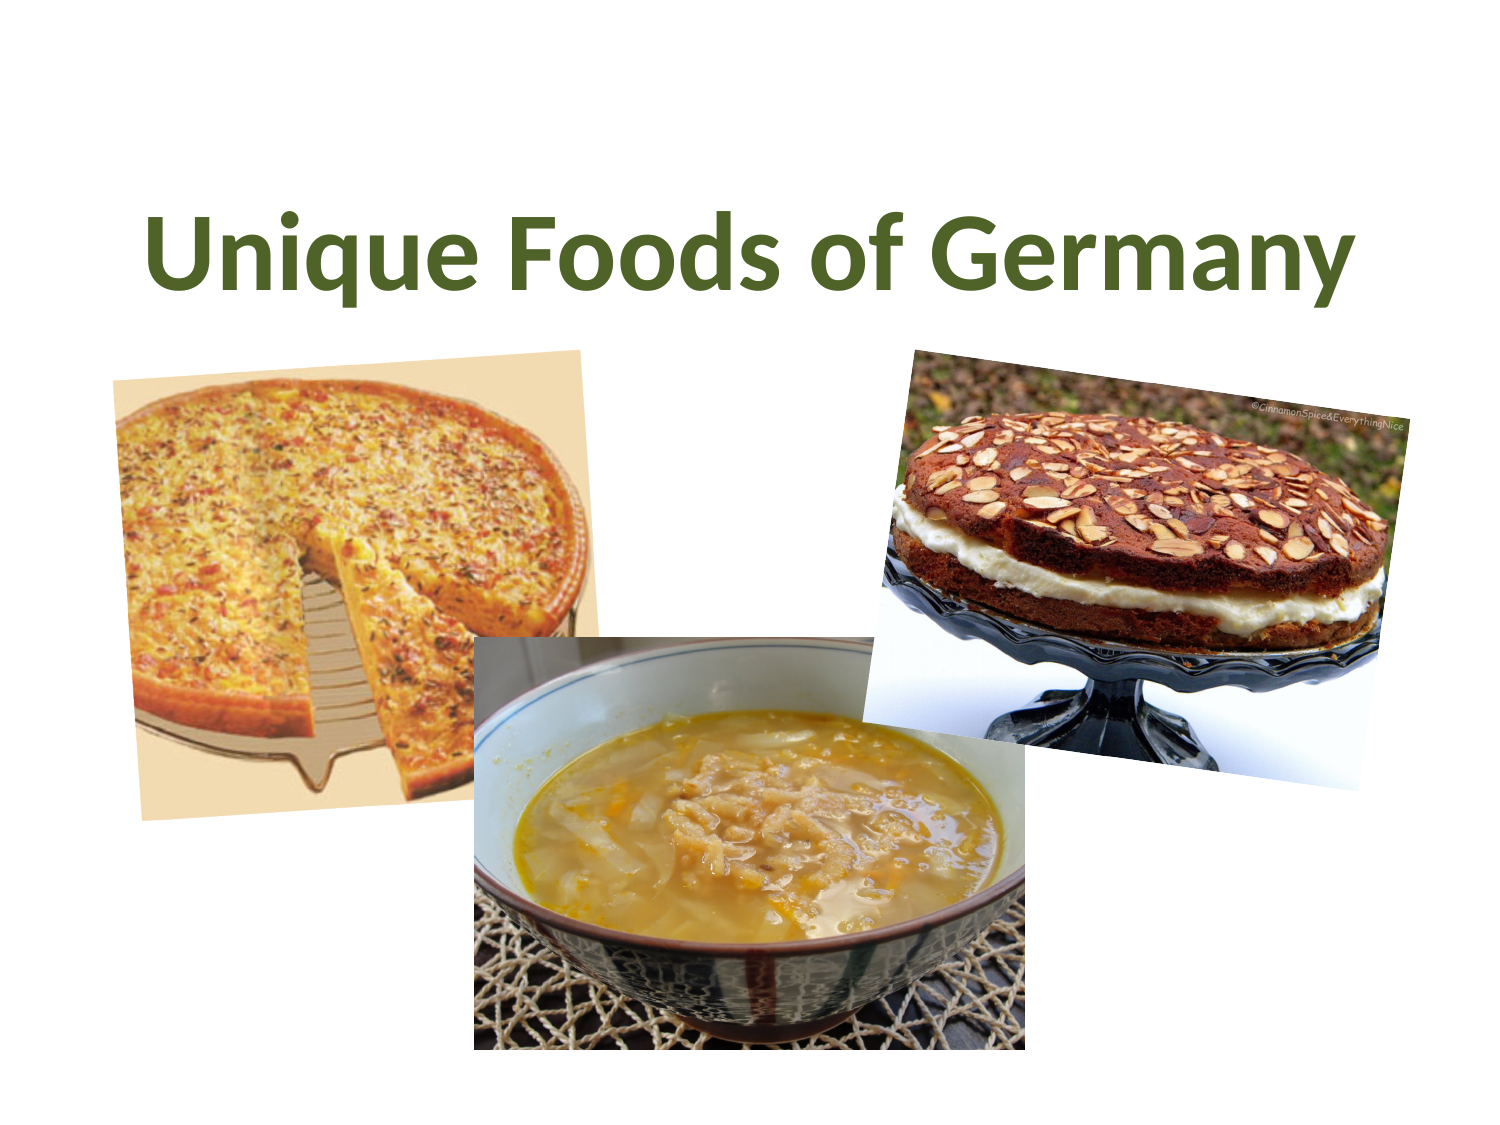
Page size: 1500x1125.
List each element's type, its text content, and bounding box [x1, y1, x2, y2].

title Unique Foods of Germany [112, 125, 1388, 367]
picture [113, 350, 1410, 1051]
